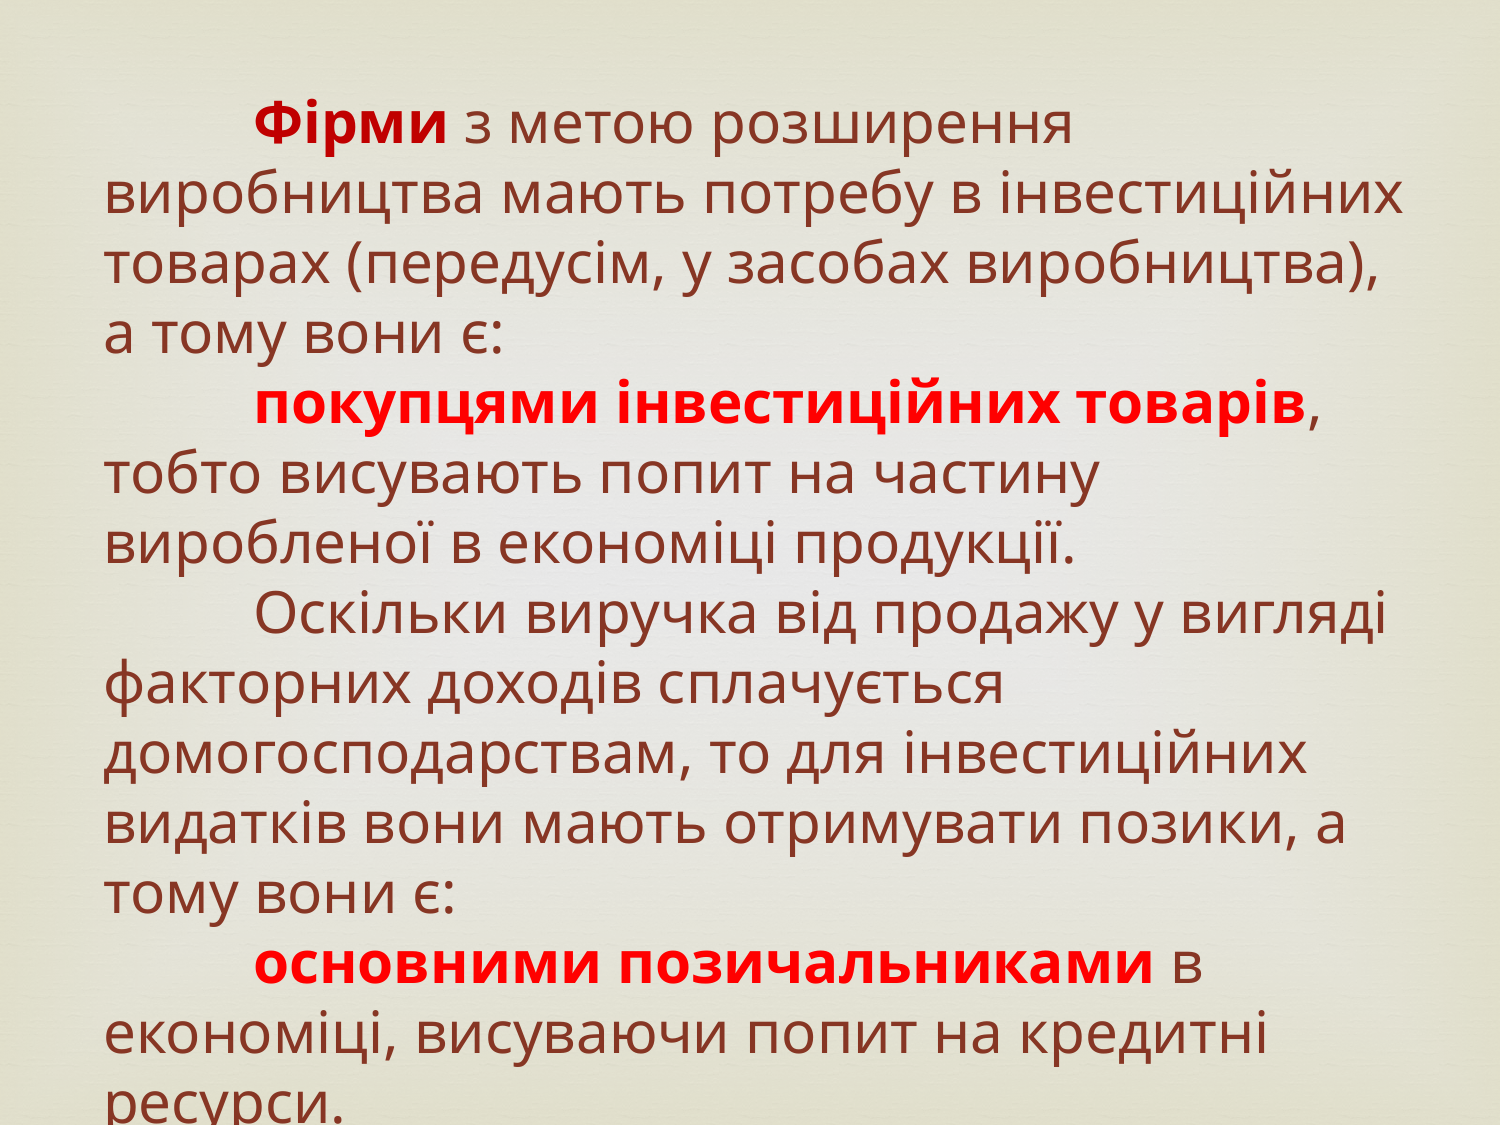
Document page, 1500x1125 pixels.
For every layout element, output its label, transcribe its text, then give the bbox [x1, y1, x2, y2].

text_box Фірми з метою розширення виробництва мають потребу в інвестиційних товарах (передусім, у засобах виробництва), а тому вони є: покупцями інвестиційних товарів, тобто висувають попит на частину виробленої в економіці продукції. Оскільки виручка від продажу у вигляді факторних доходів сплачується домогосподарствам, то для інвестиційних видатків вони мають отримувати позики, а тому вони є: основними позичальниками в економіці, висуваючи попит на кредитні ресурси. Домогосподарства і фірми створюють приватний сектор економіки [88, 78, 1424, 1125]
